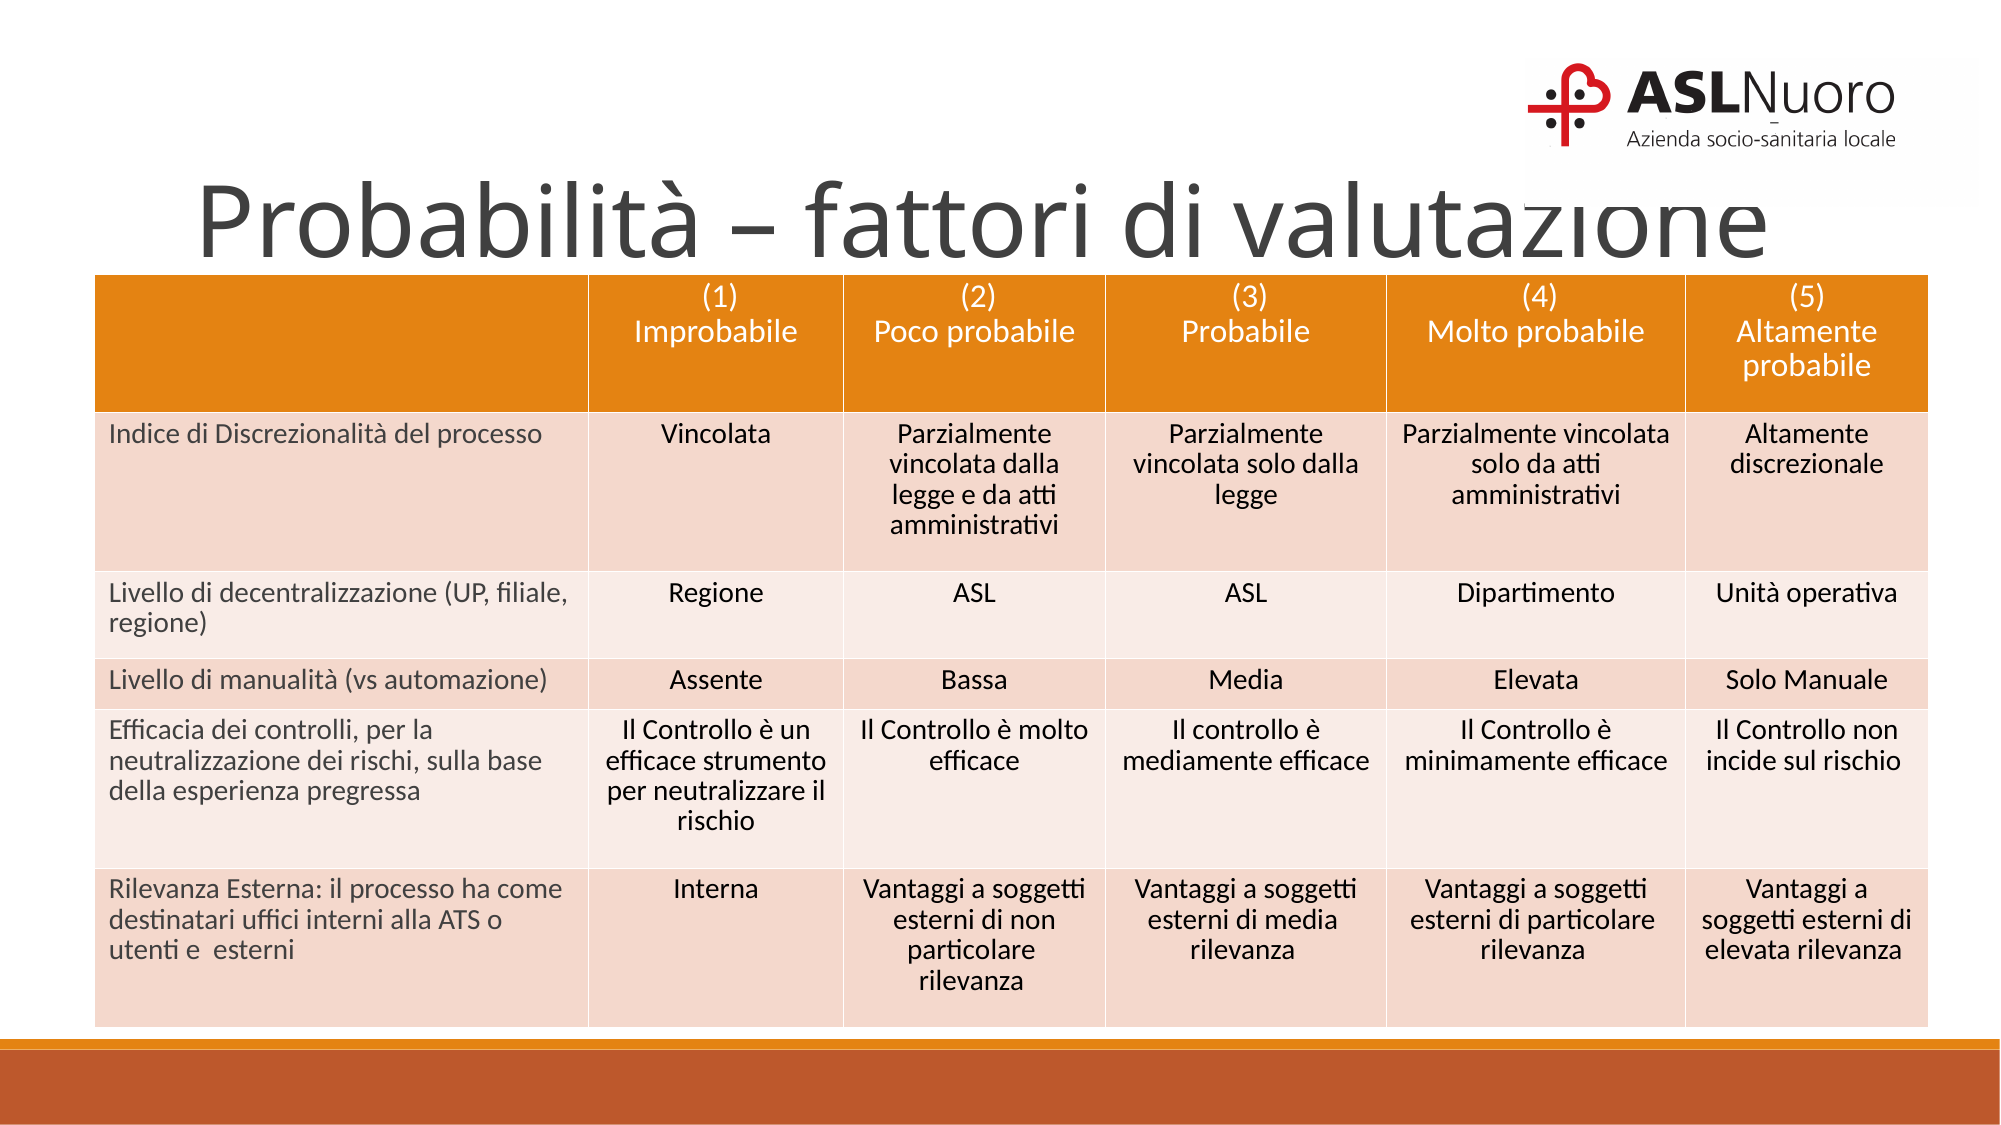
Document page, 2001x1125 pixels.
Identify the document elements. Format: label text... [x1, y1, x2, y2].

table_cell Vincolata [589, 413, 843, 571]
text_box Probabilità – fattori di valutazione [179, 47, 1830, 274]
table_cell Media [1106, 659, 1386, 709]
table_cell Altamente discrezionale [1686, 413, 1928, 571]
table_cell Parzialmente vincolata solo da atti amministrativi [1387, 413, 1685, 571]
table_cell Bassa [844, 659, 1105, 709]
table_cell Regione [589, 572, 843, 658]
table_header (5) Altamente probabile [1686, 275, 1928, 412]
table_cell Unità operativa [1686, 572, 1928, 658]
table_cell Vantaggi a soggetti esterni di media rilevanza [1106, 869, 1386, 1027]
table_header (4) Molto probabile [1387, 275, 1685, 412]
table_cell Interna [589, 869, 843, 1027]
table_cell Solo Manuale [1686, 659, 1928, 709]
table_cell Indice di Discrezionalità del processo [95, 413, 588, 571]
table_cell Livello di decentralizzazione (UP, filiale, regione) [95, 572, 588, 658]
table_cell ASL [1106, 572, 1386, 658]
table_cell ASL [844, 572, 1105, 658]
table_cell Vantaggi a soggetti esterni di elevata rilevanza [1686, 869, 1928, 1027]
table_cell Dipartimento [1387, 572, 1685, 658]
table_cell Vantaggi a soggetti esterni di non particolare rilevanza [844, 869, 1105, 1027]
table_cell Elevata [1387, 659, 1685, 709]
table_header (3) Probabile [1106, 275, 1386, 412]
table_cell Rilevanza Esterna: il processo ha come destinatari uffici interni alla ATS o utenti e esterni [95, 869, 588, 1027]
table_header (2) Poco probabile [844, 275, 1105, 412]
table_cell Efficacia dei controlli, per la neutralizzazione dei rischi, sulla base della esperienza pregressa [95, 710, 588, 868]
table_header [95, 275, 588, 412]
table_cell Livello di manualità (vs automazione) [95, 659, 588, 709]
table_cell Parzialmente vincolata solo dalla legge [1106, 413, 1386, 571]
table_cell Il Controllo non incide sul rischio [1686, 710, 1928, 868]
table_cell Il Controllo è minimamente efficace [1387, 710, 1685, 868]
table_cell Il controllo è mediamente efficace [1106, 710, 1386, 868]
table_cell Il Controllo è un efficace strumento per neutralizzare il rischio [589, 710, 843, 868]
table_cell Assente [589, 659, 843, 709]
table_cell Vantaggi a soggetti esterni di particolare rilevanza [1387, 869, 1685, 1027]
picture [1524, 58, 1979, 207]
table_header (1) Improbabile [589, 275, 843, 412]
table_cell Il Controllo è molto efficace [844, 710, 1105, 868]
table_cell Parzialmente vincolata dalla legge e da atti amministrativi [844, 413, 1105, 571]
